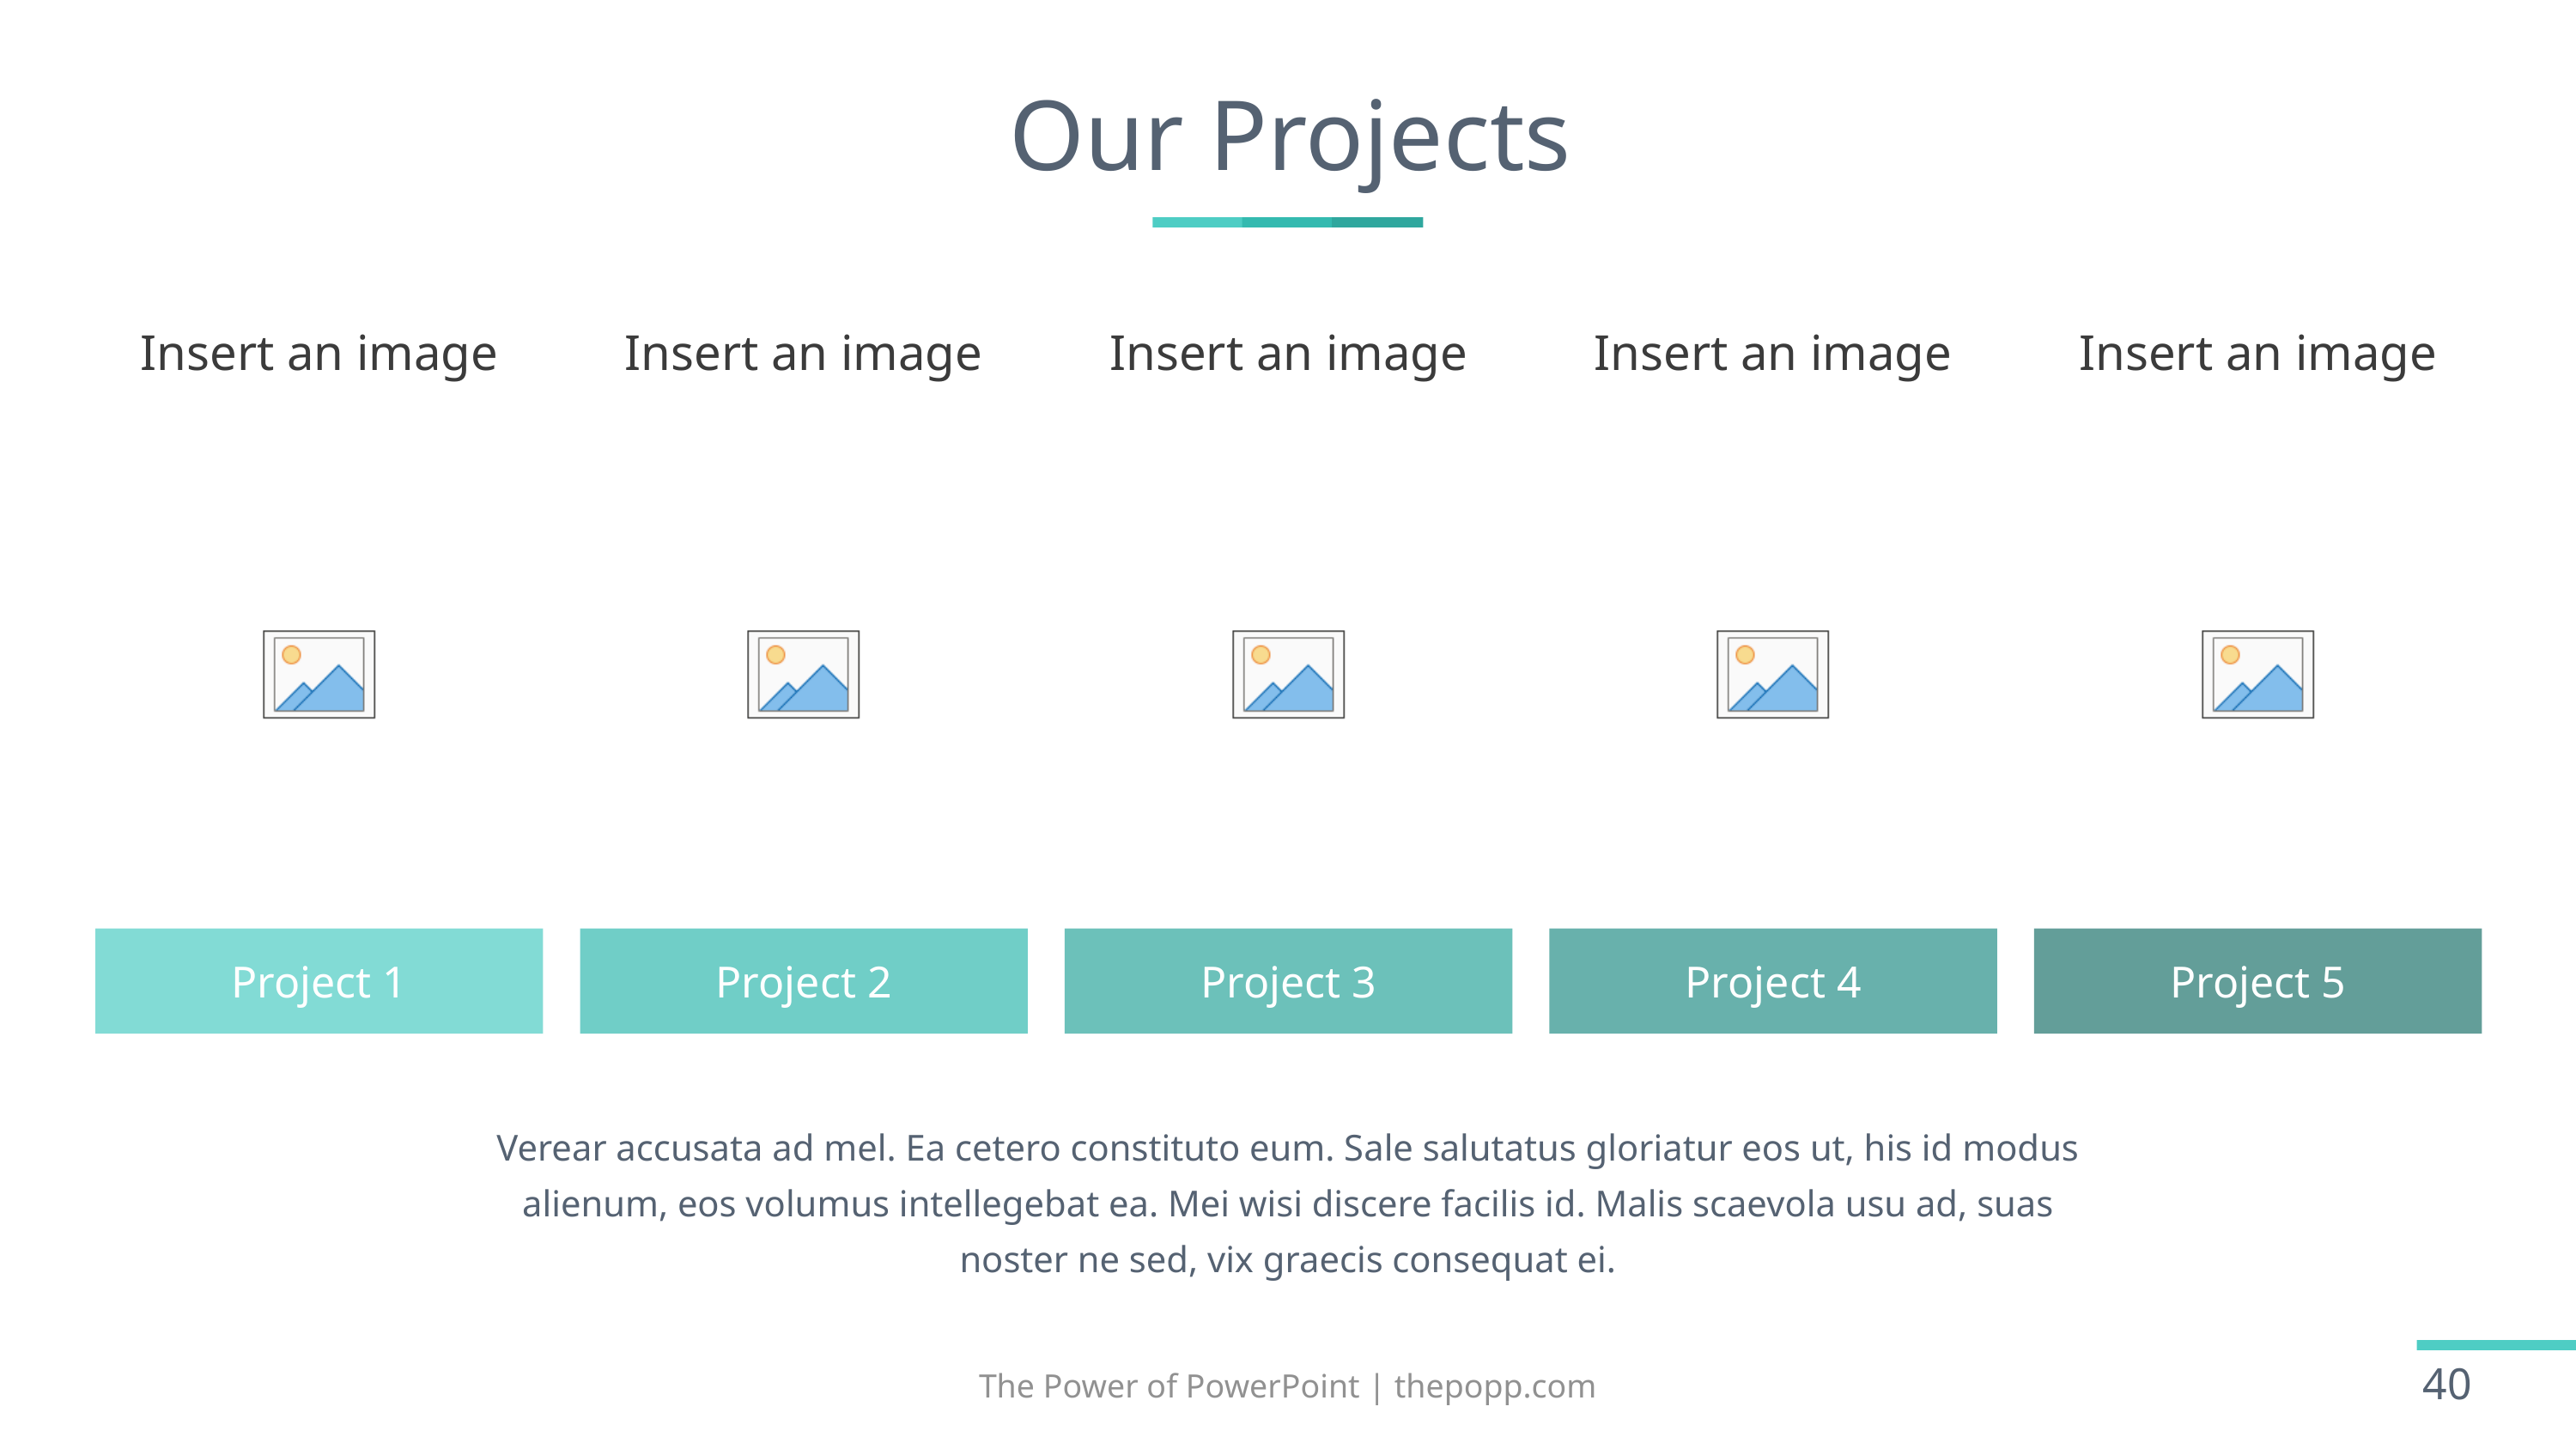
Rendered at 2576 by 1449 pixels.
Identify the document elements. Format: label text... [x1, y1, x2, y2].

picture [1064, 316, 1513, 1034]
picture [580, 316, 1028, 1034]
slide_number 40 [2409, 1351, 2576, 1421]
picture [94, 316, 544, 1034]
picture [2033, 316, 2482, 1034]
title Our Projects [69, 49, 2512, 230]
footer The Power of PowerPoint | thepopp.com [853, 1349, 1723, 1427]
picture [1549, 316, 1997, 1034]
list Verear accusata ad mel. Ea cetero constituto eum. Sale salutatus gloriatur eos ut, his id modus alienum, eos volumus intellegebat ea. Mei wisi discere facilis id. Malis scaevola usu ad, suas noster ne sed, vix graecis consequat ei. [450, 1088, 2126, 1304]
